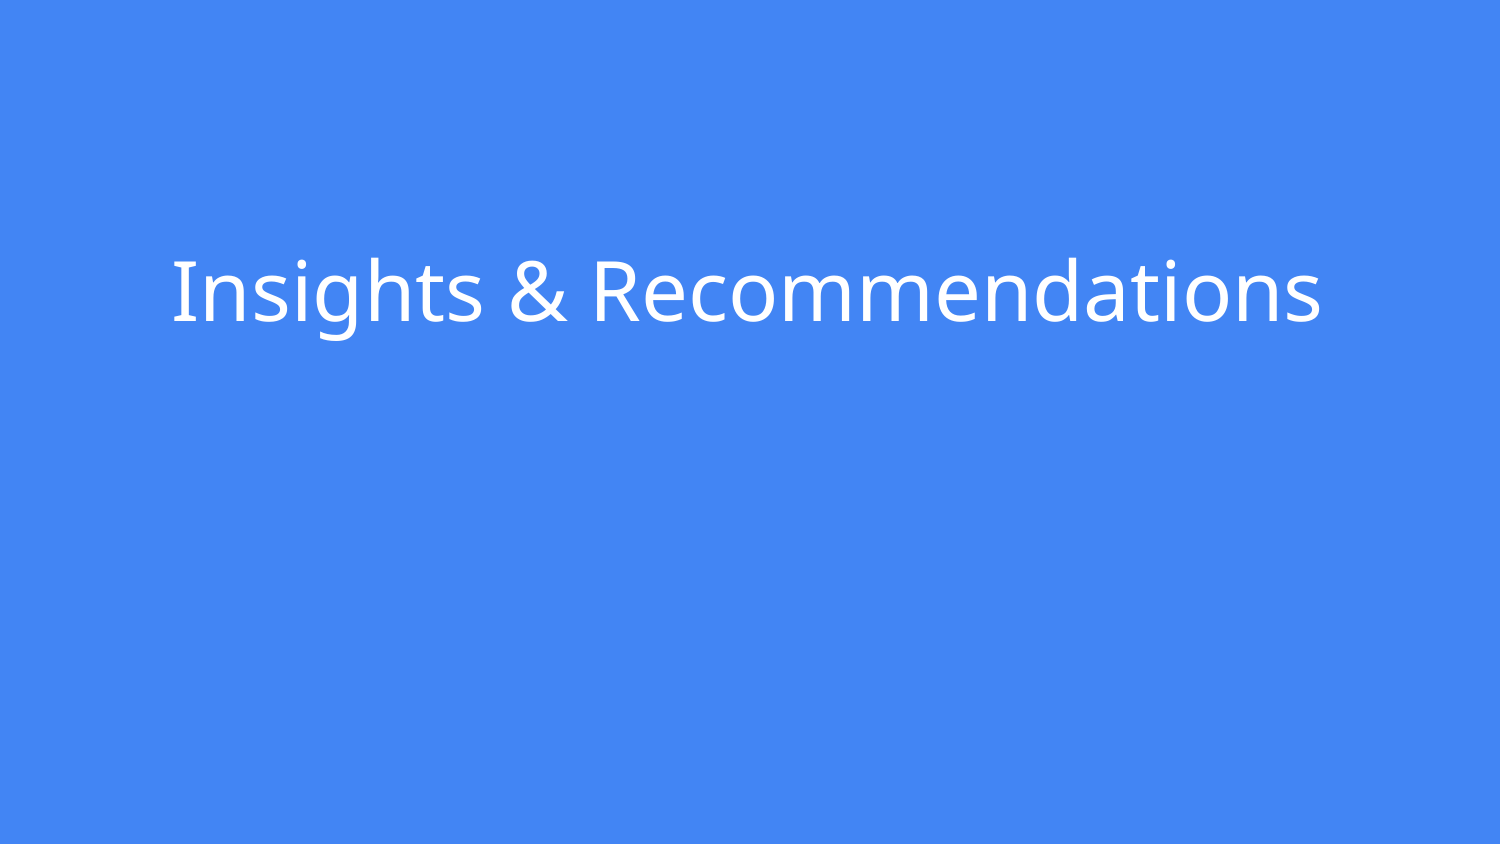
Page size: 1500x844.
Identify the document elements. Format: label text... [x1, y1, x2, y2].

title Insights & Recommendations [156, 223, 1378, 681]
